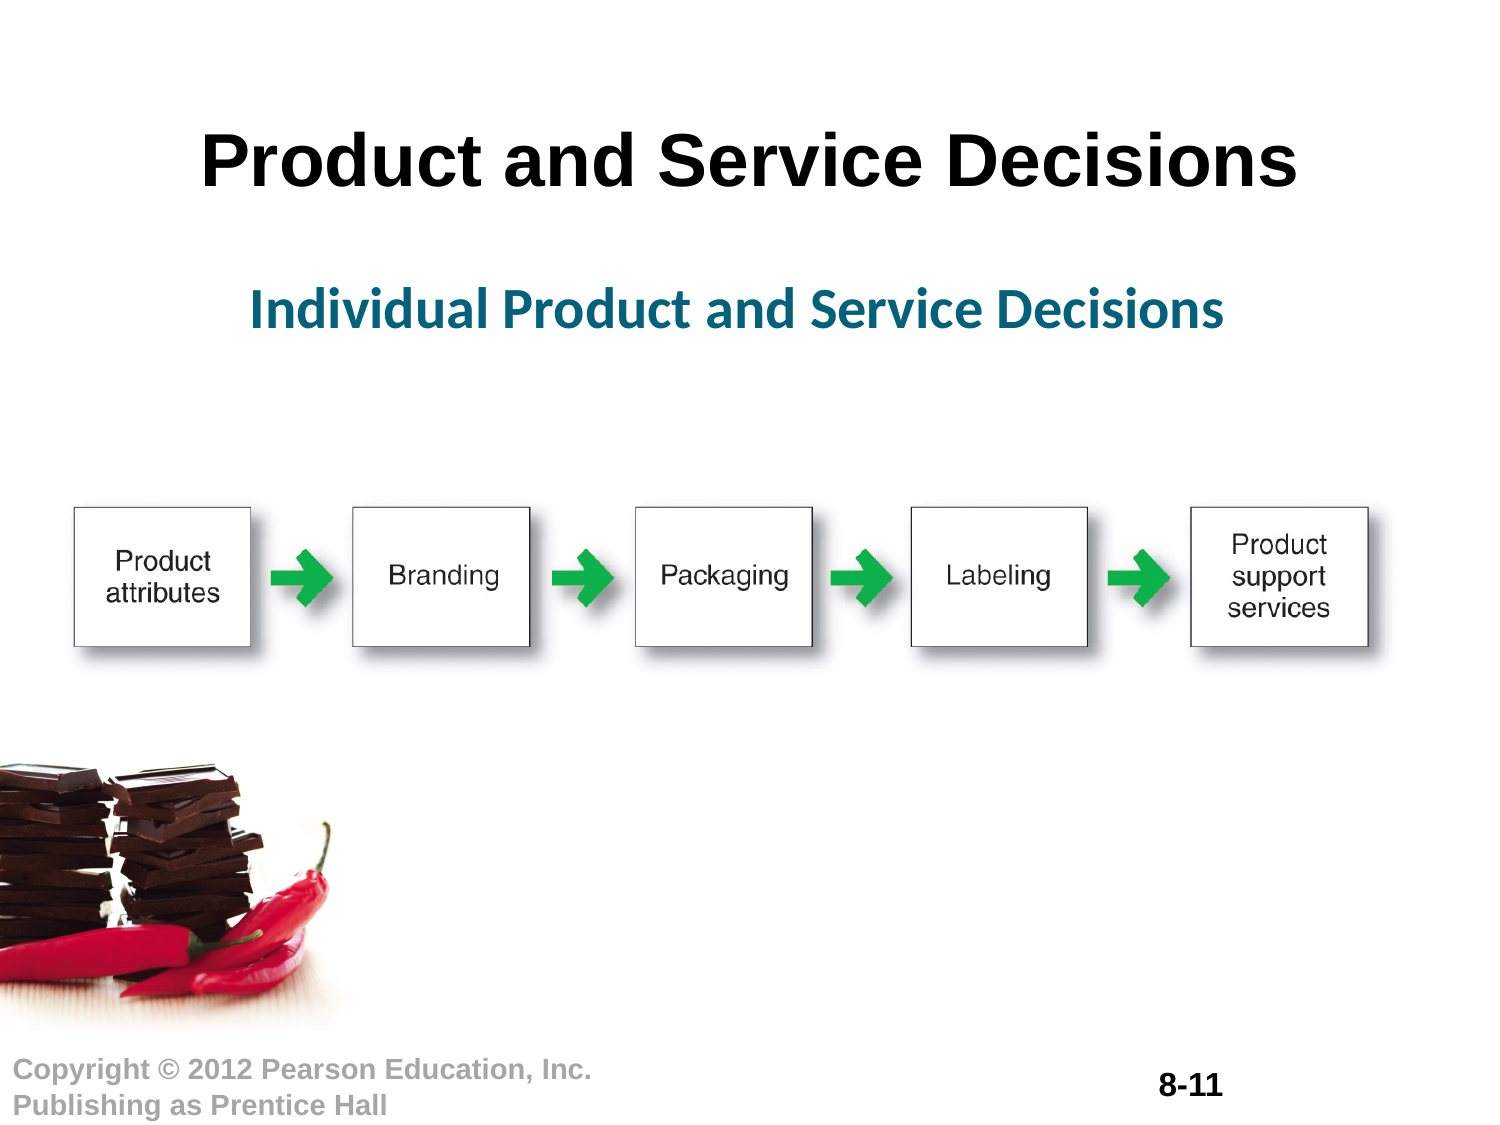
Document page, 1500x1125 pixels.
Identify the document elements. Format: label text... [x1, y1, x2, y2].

picture [49, 469, 1401, 679]
picture [0, 737, 361, 1038]
list Individual Product and Service Decisions [149, 262, 1326, 326]
title Product and Service Decisions [112, 62, 1388, 251]
